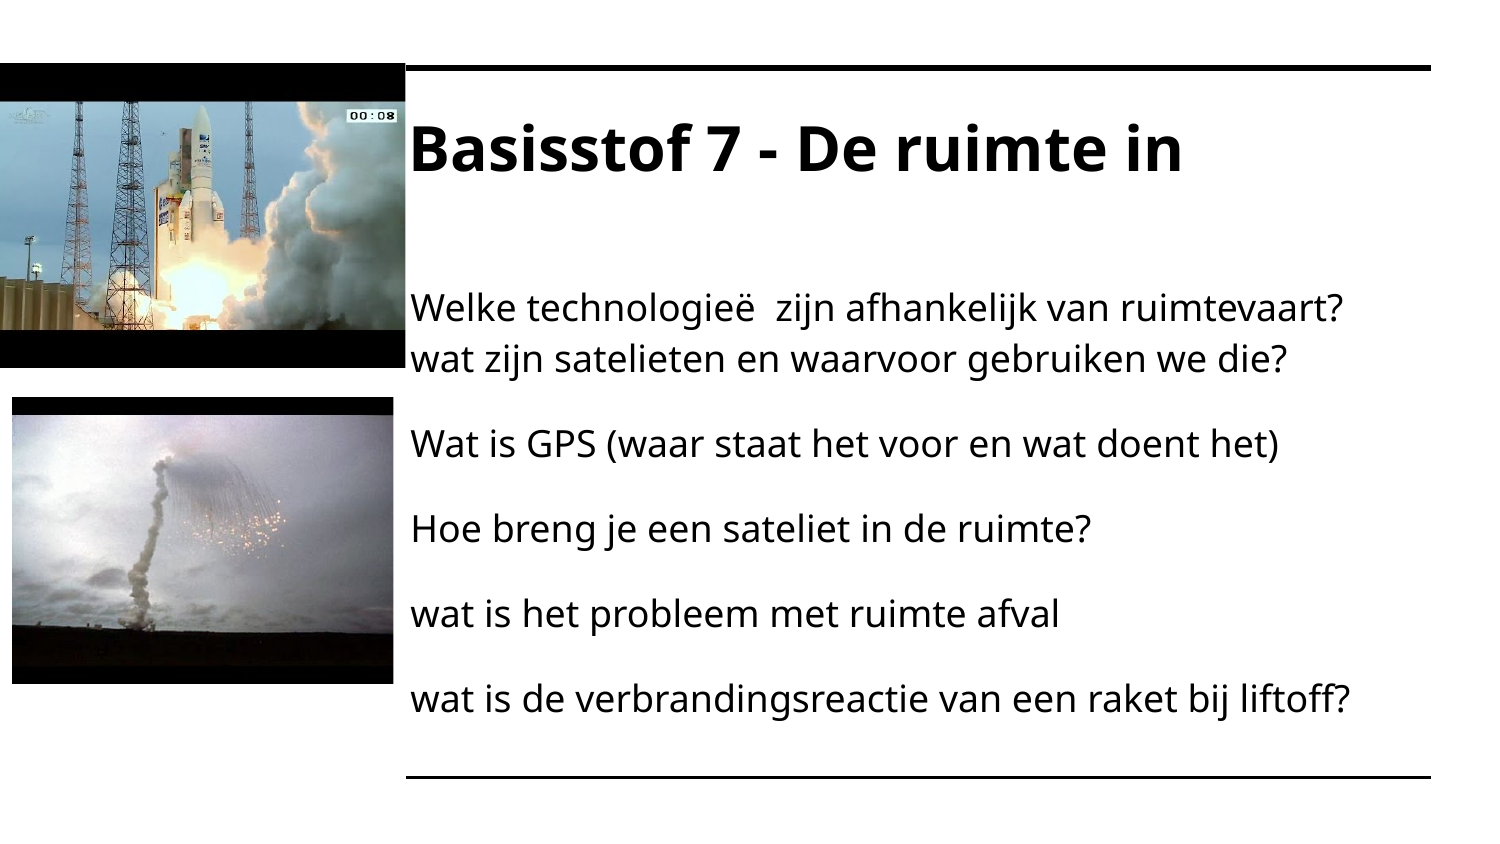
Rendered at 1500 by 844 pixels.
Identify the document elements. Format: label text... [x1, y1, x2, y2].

text_box [12, 397, 394, 684]
list Welke technologieë zijn afhankelijk van ruimtevaart? wat zijn satelieten en waarvoor gebruiken we die? Wat is GPS (waar staat het voor en wat doent het) Hoe breng je een sateliet in de ruimte? wat is het probleem met ruimte afval wat is de verbrandingsreactie van een raket bij liftoff? [395, 261, 1433, 755]
title Basisstof 7 - De ruimte in [406, 94, 1431, 199]
text_box [0, 63, 406, 368]
